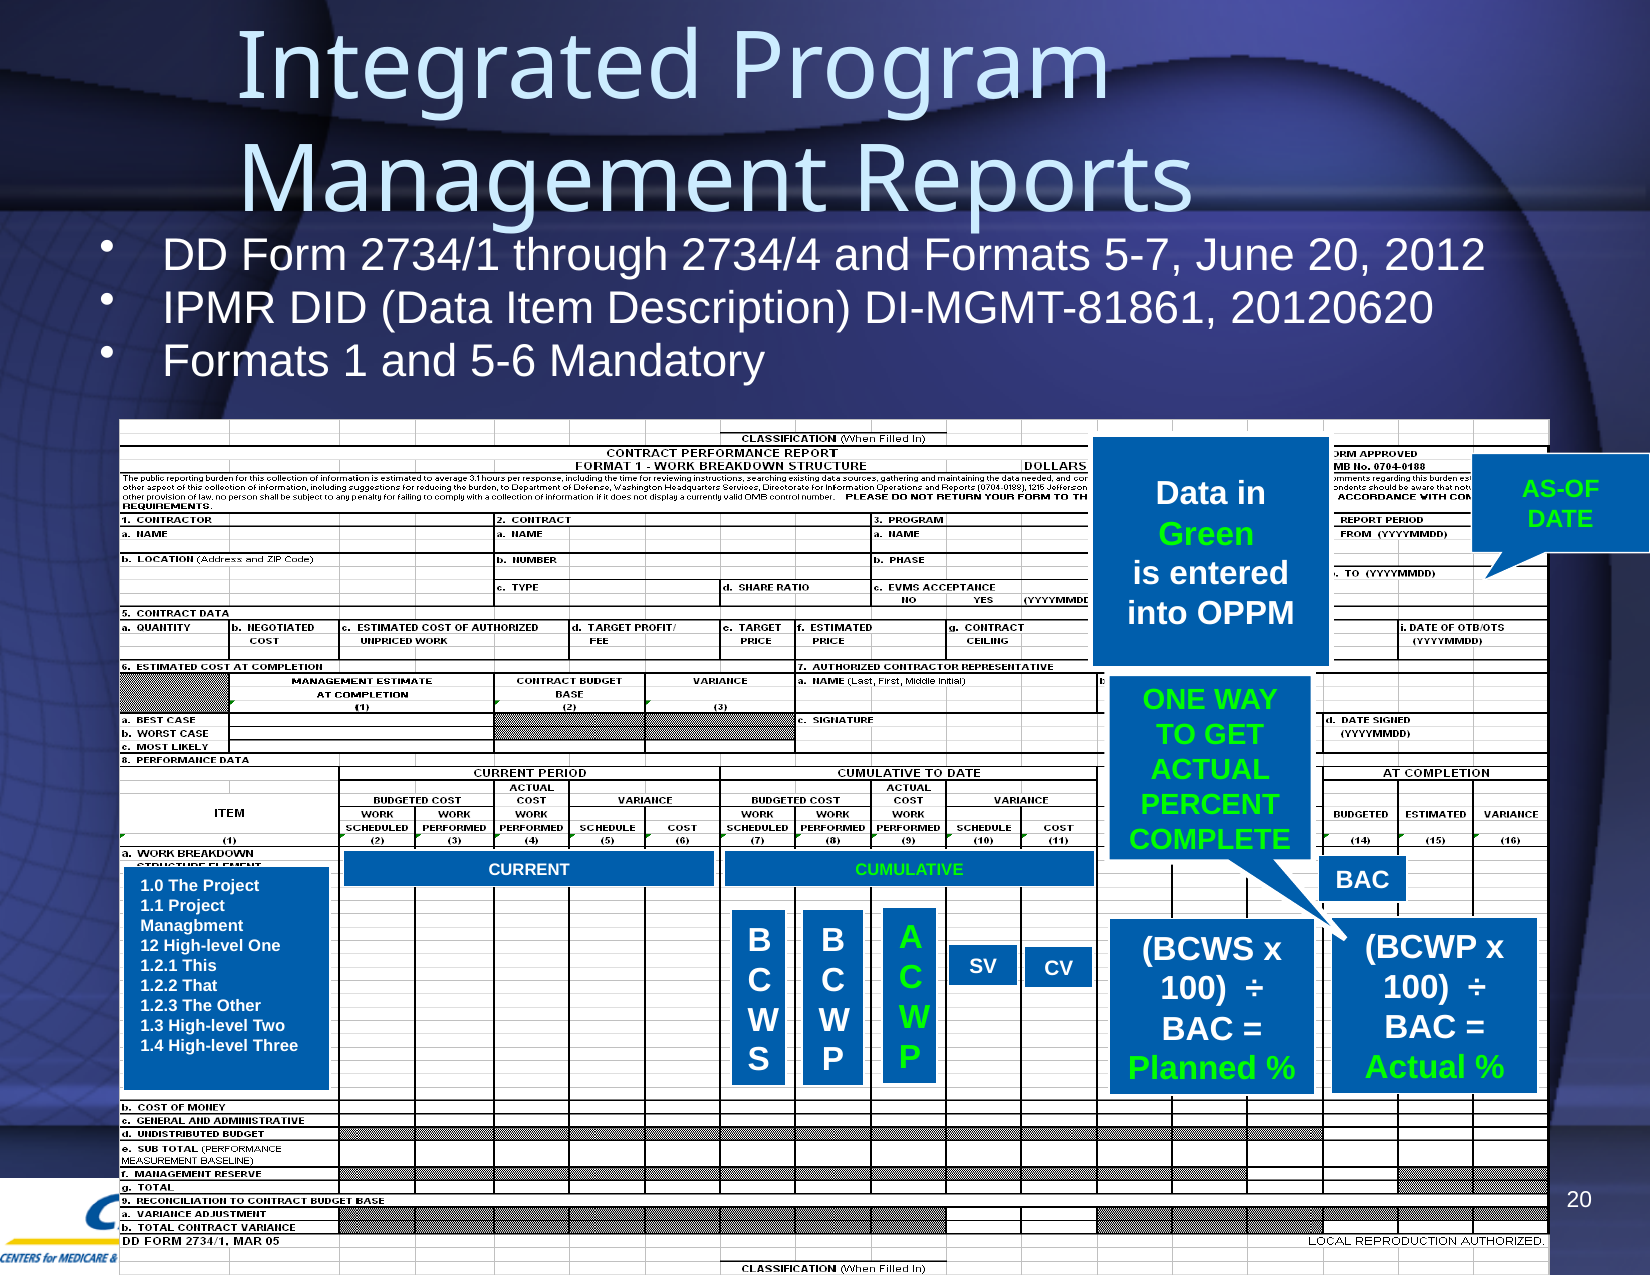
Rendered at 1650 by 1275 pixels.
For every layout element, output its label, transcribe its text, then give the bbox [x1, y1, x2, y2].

list DD Form 2734/1 through 2734/4 and Formats 5-7, June 20, 2012 IPMR DID (Data Item Description) DI-MGMT-81861, 20120620 Formats 1 and 5-6 Mandatory [82, 226, 1568, 411]
picture [0, 0, 1650, 1275]
title Integrated Program Management Reports [220, 32, 1609, 203]
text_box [118, 419, 1650, 1275]
